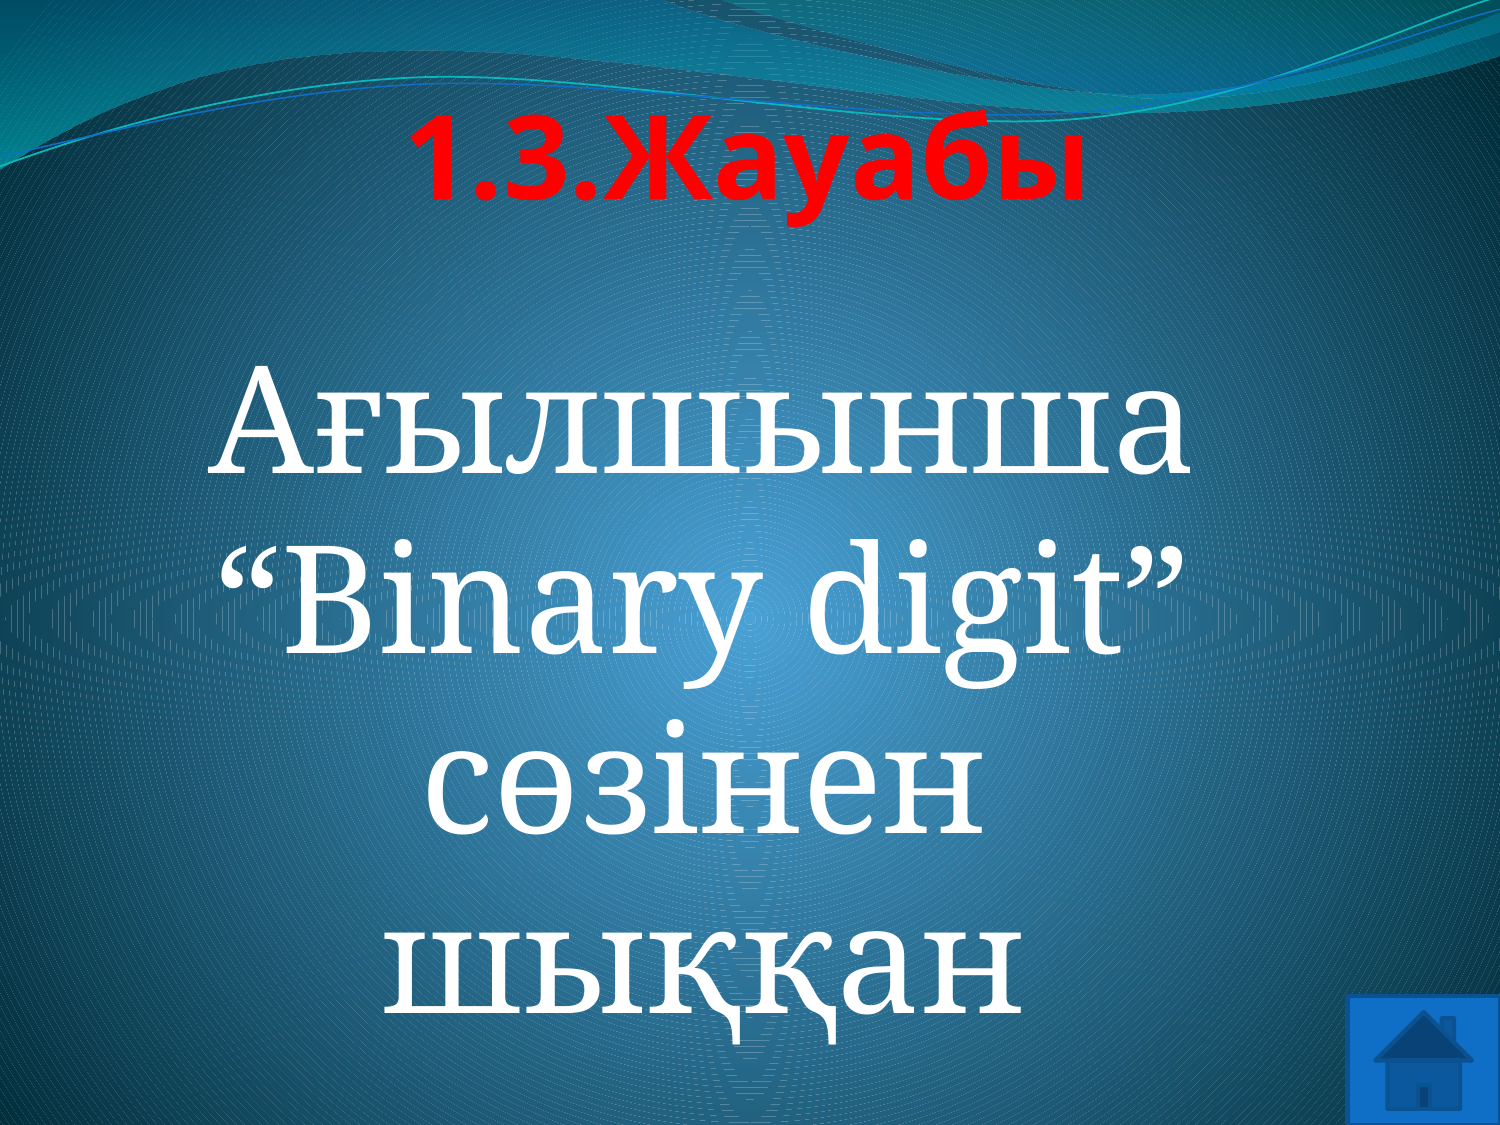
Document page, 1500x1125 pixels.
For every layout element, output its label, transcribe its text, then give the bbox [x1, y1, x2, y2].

title 1.3.Жауабы [105, 70, 1394, 223]
text_box Ағылшынша “Binary digit” cөзінен шыққан [117, 316, 1289, 1052]
text_box [1345, 994, 1500, 1125]
